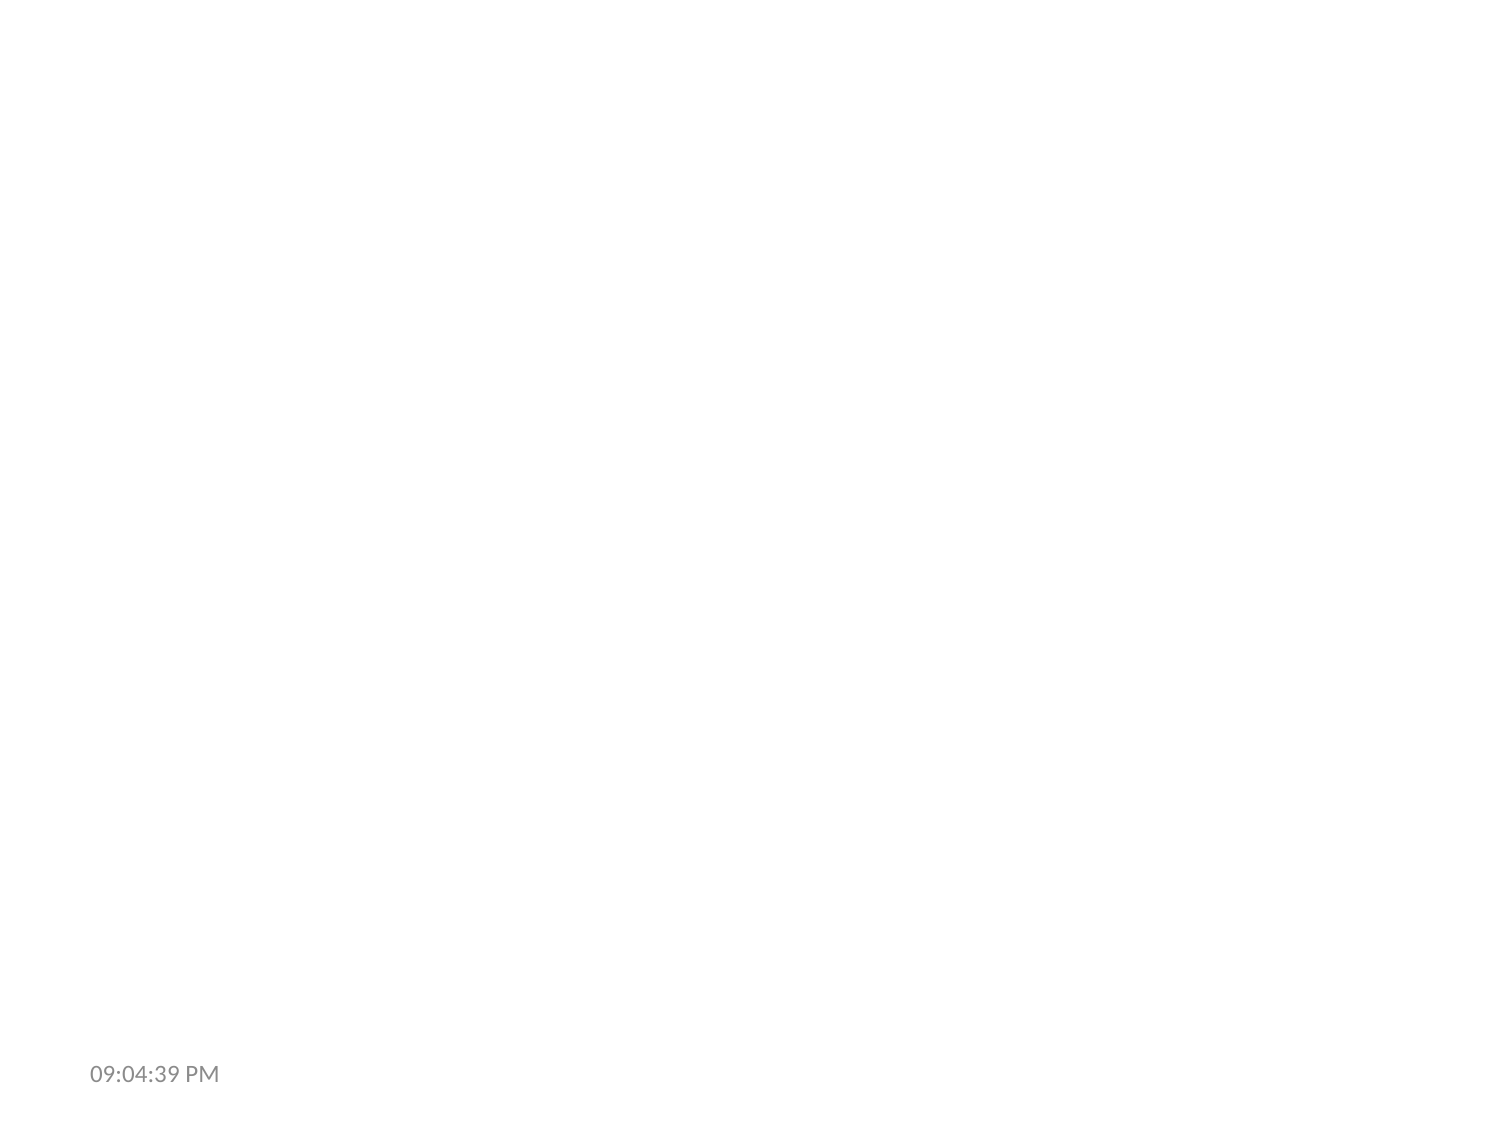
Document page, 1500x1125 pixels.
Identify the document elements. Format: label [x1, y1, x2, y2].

slide_number [75, 1042, 425, 1103]
